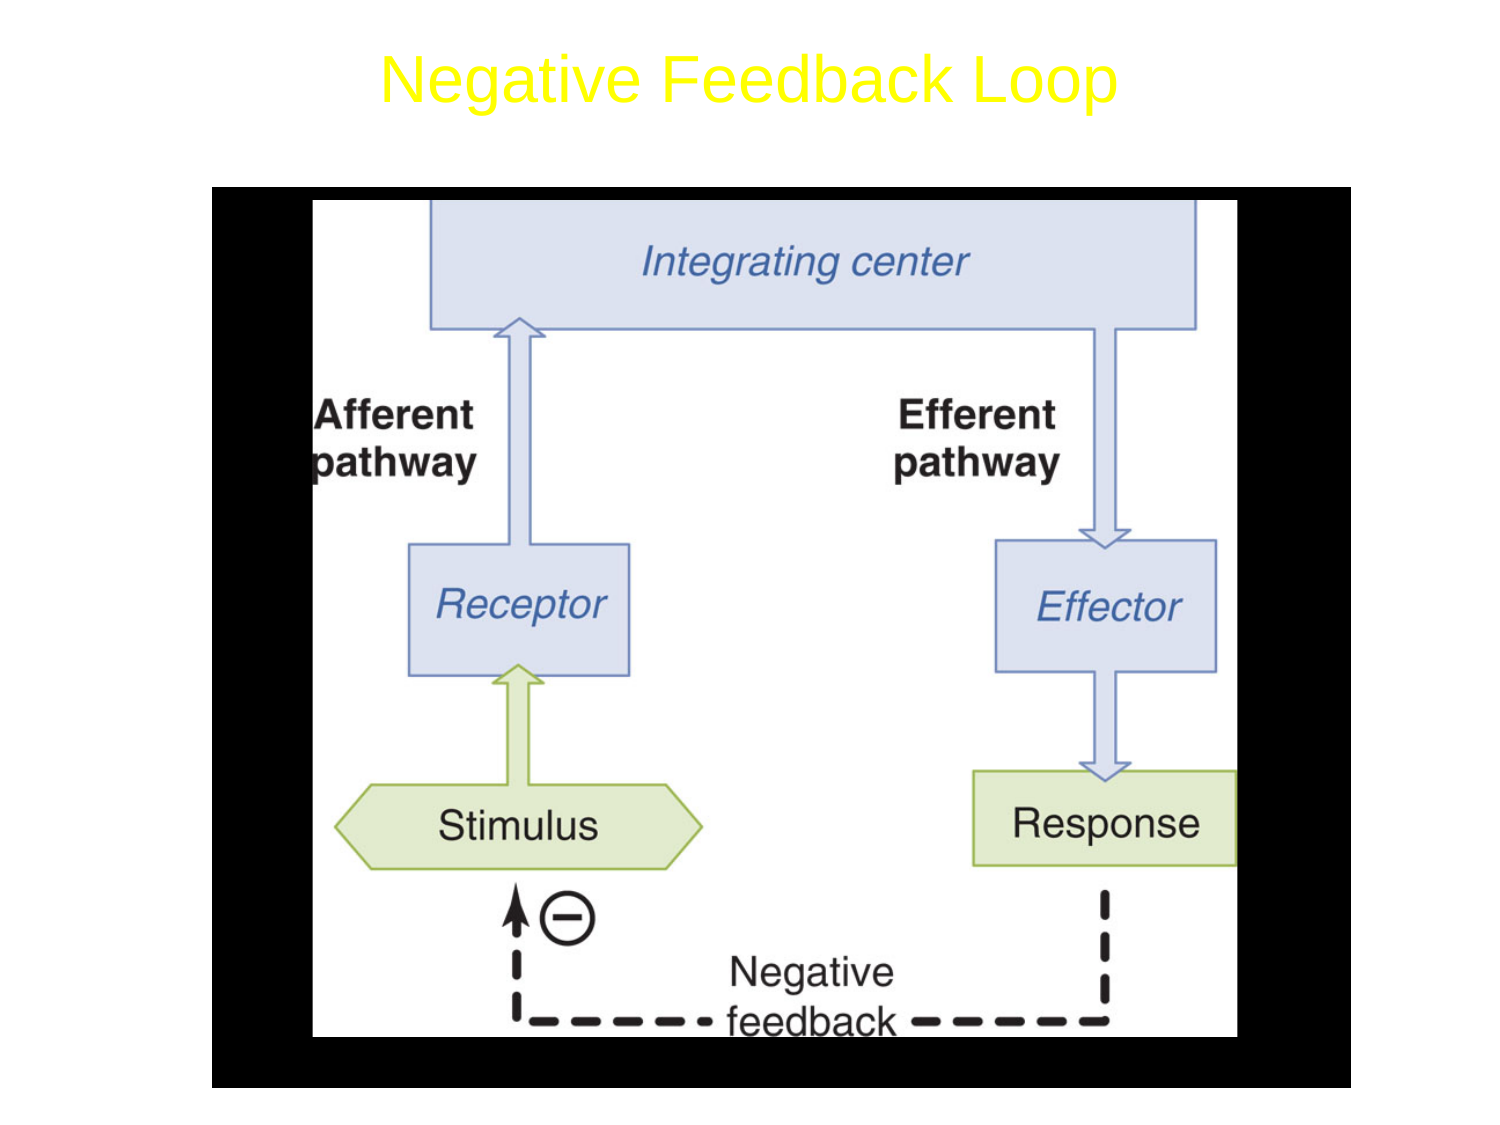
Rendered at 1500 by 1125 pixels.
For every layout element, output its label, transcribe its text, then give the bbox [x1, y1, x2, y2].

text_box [212, 187, 1351, 1088]
text_box Negative Feedback Loop [74, 24, 1425, 128]
